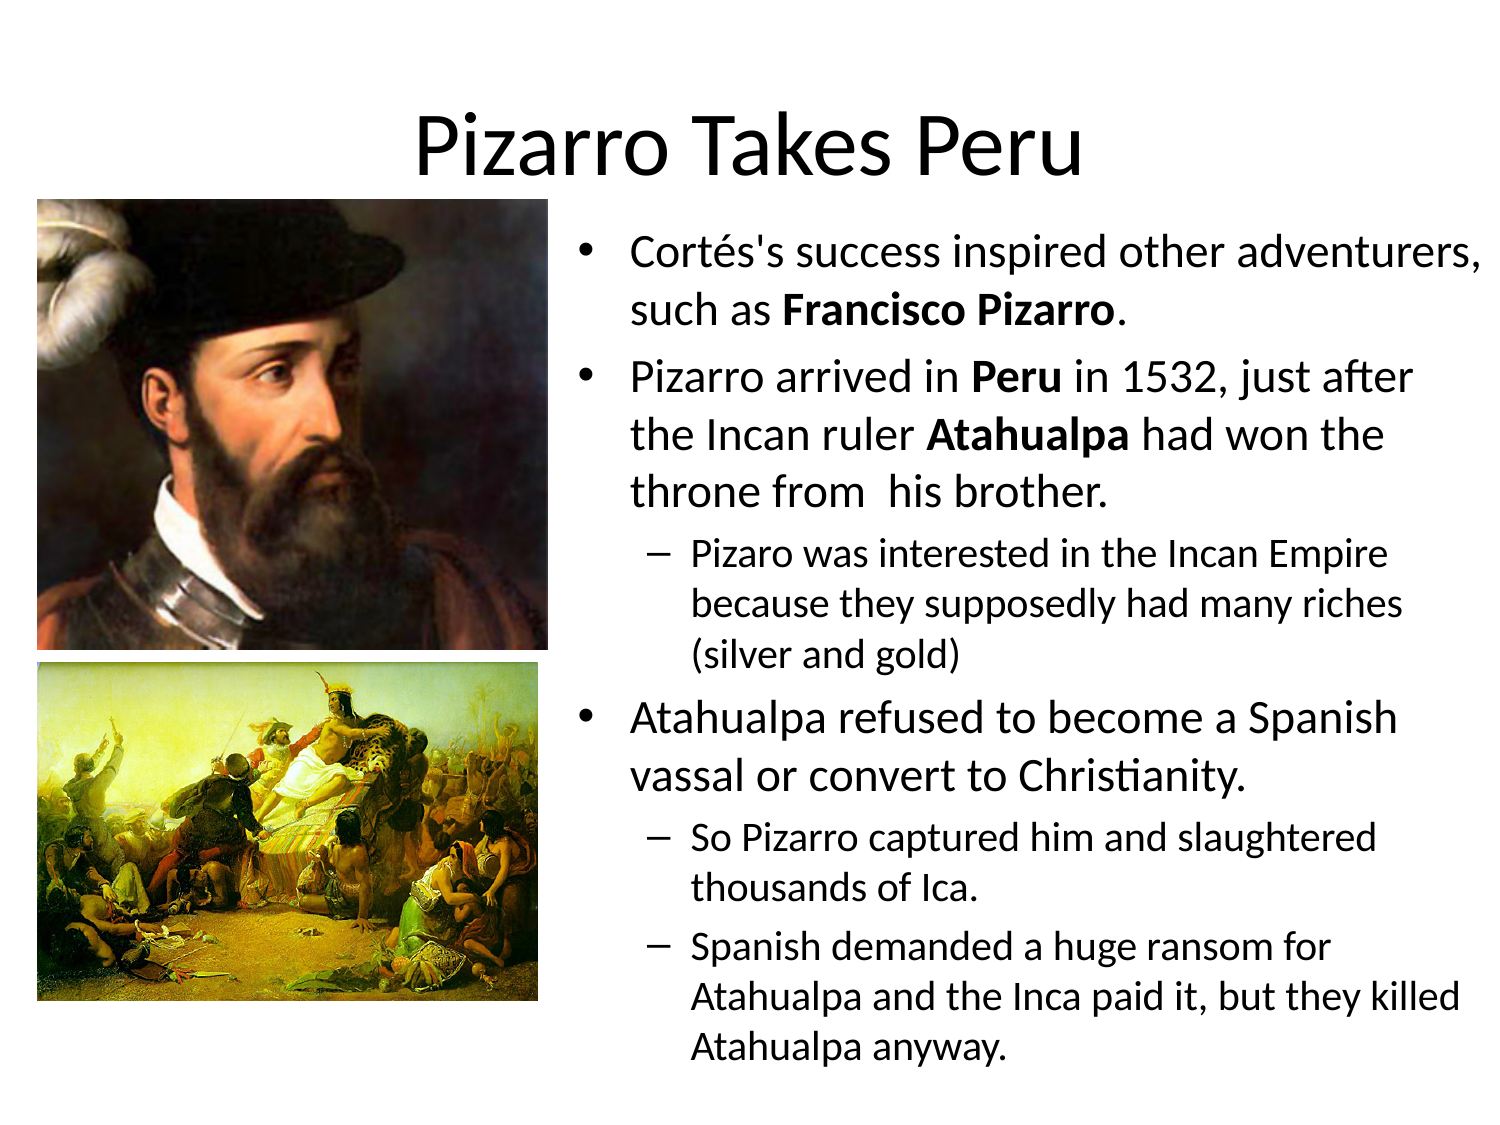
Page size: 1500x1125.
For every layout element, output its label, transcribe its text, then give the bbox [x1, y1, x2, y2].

list Cortés's success inspired other adventurers, such as Francisco Pizarro. Pizarro arrived in Peru in 1532, just after the Incan ruler Atahualpa had won the throne from his brother. Pizaro was interested in the Incan Empire because they supposedly had many riches (silver and gold) Atahualpa refused to become a Spanish vassal or convert to Christianity. So Pizarro captured him and slaughtered thousands of Ica. Spanish demanded a huge ransom for Atahualpa and the Inca paid it, but they killed Atahualpa anyway. [562, 212, 1500, 1088]
picture [37, 199, 548, 651]
title Pizarro Takes Peru [75, 45, 1425, 233]
picture [37, 662, 538, 1002]
